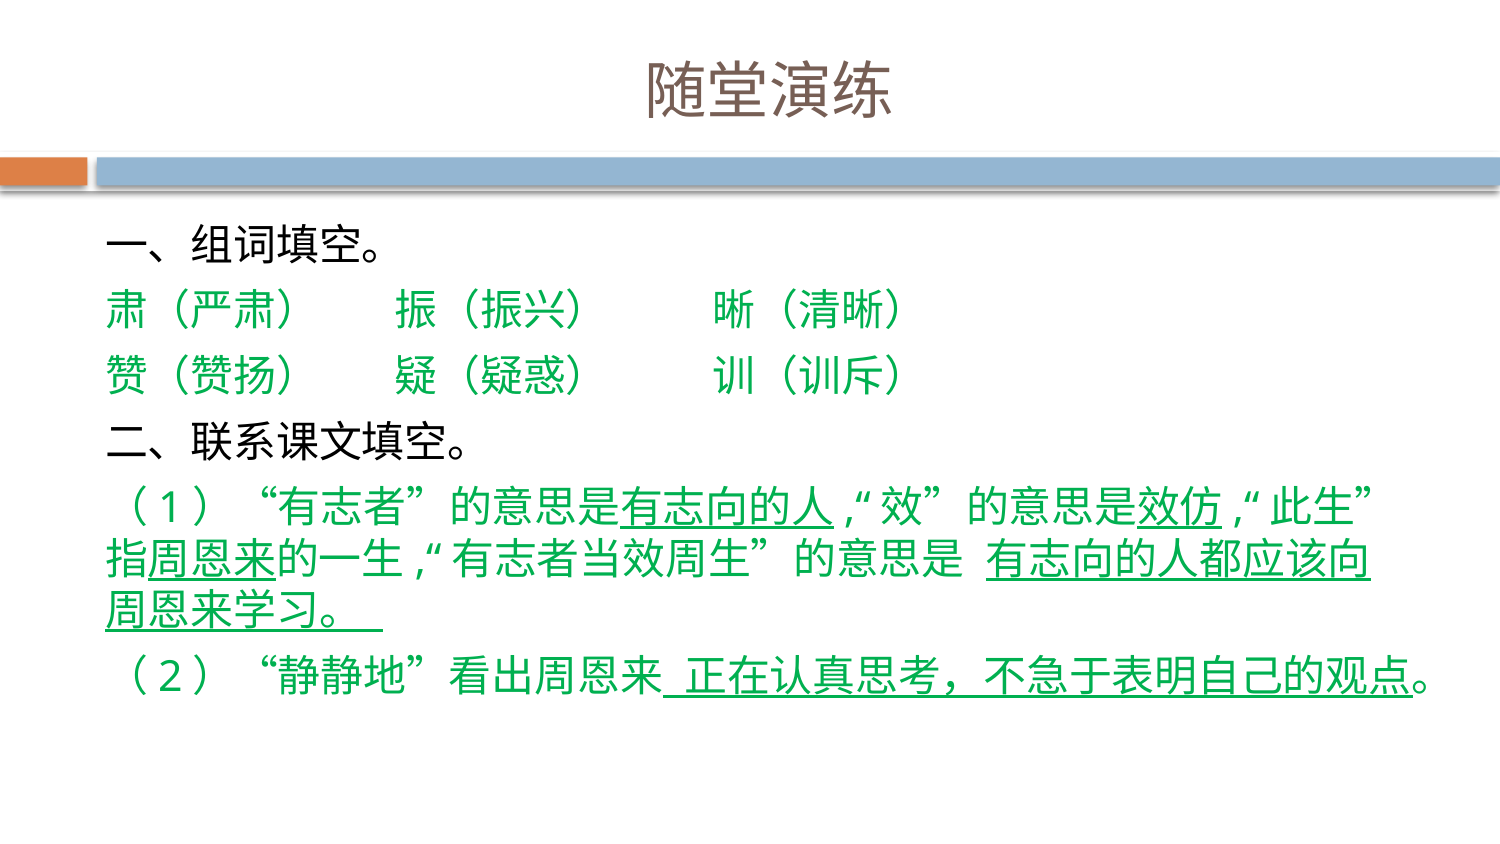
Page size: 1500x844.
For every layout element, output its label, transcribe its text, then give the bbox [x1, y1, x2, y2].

title 随堂演练 [100, 28, 1438, 150]
list 一、组词填空。 肃（严肃） 振（振兴） 晰（清晰） 赞（赞扬） 疑（疑惑） 训（训斥） 二、联系课文填空。 （1）“有志者”的意思是有志向的人,“效”的意思是效仿,“此生”指周恩来的一生,“有志者当效周生”的意思是 有志向的人都应该向周恩来学习。 （2）“静静地”看出周恩来 正在认真思考，不急于表明自己的观点。 [90, 209, 1428, 763]
